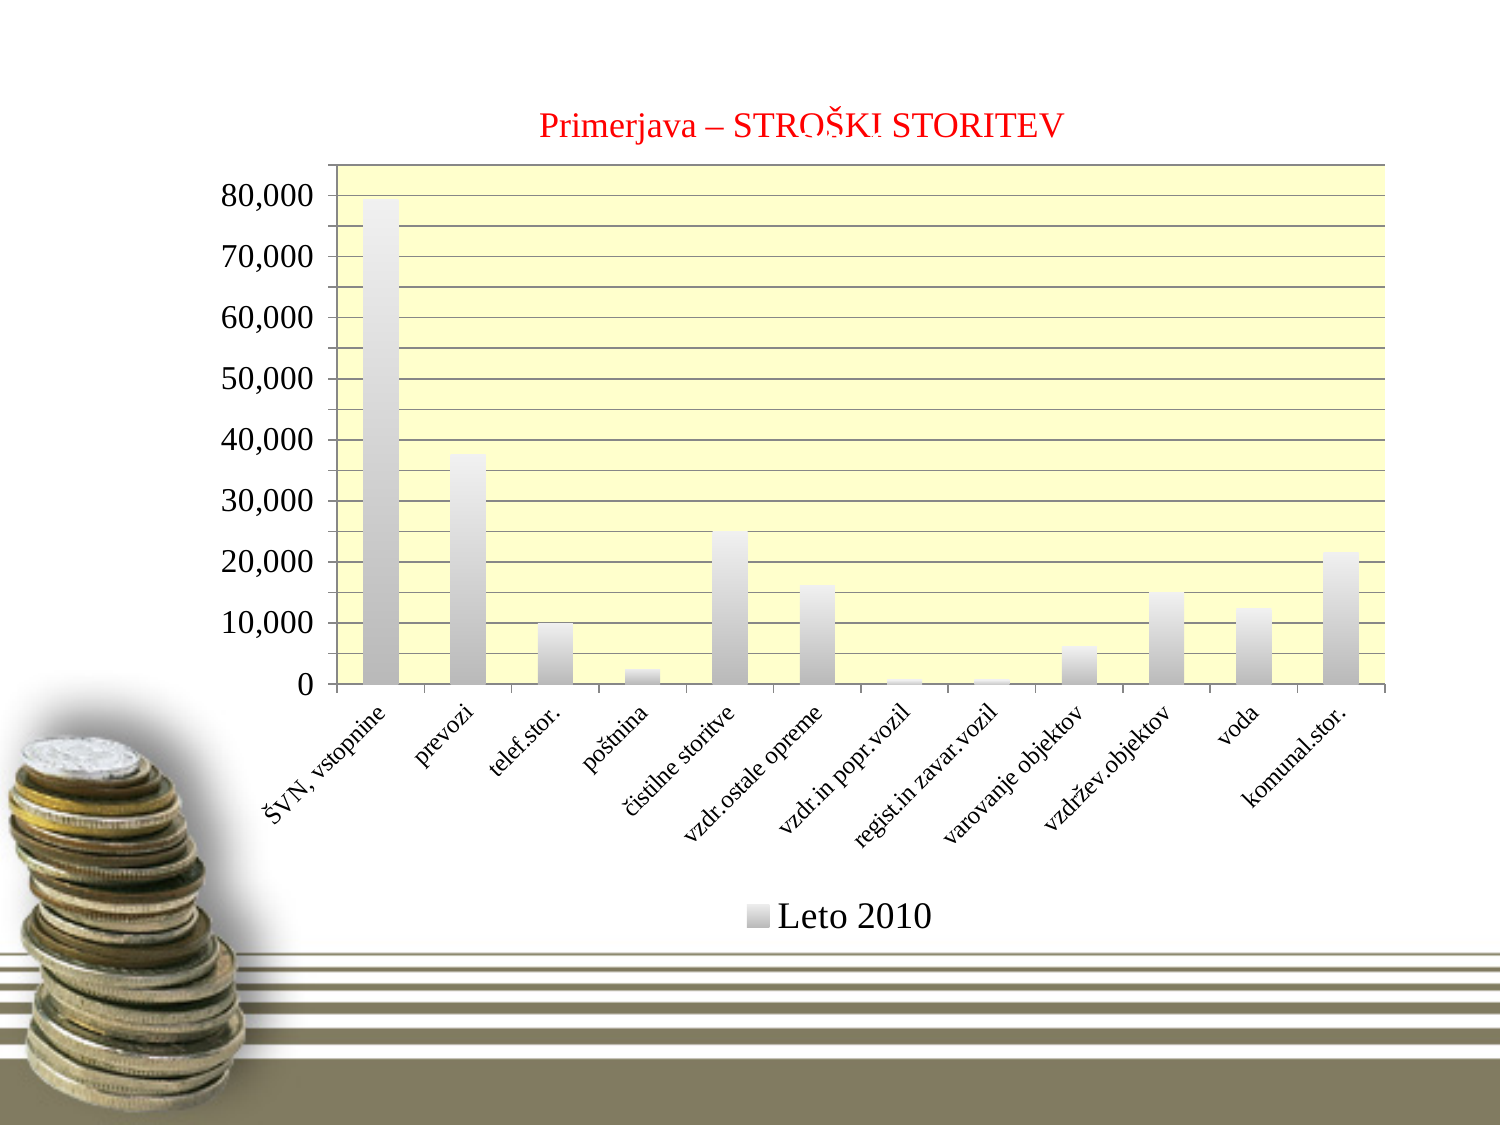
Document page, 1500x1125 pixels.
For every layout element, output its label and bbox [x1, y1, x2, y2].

chart [128, 81, 1466, 997]
picture [0, 0, 1500, 1125]
